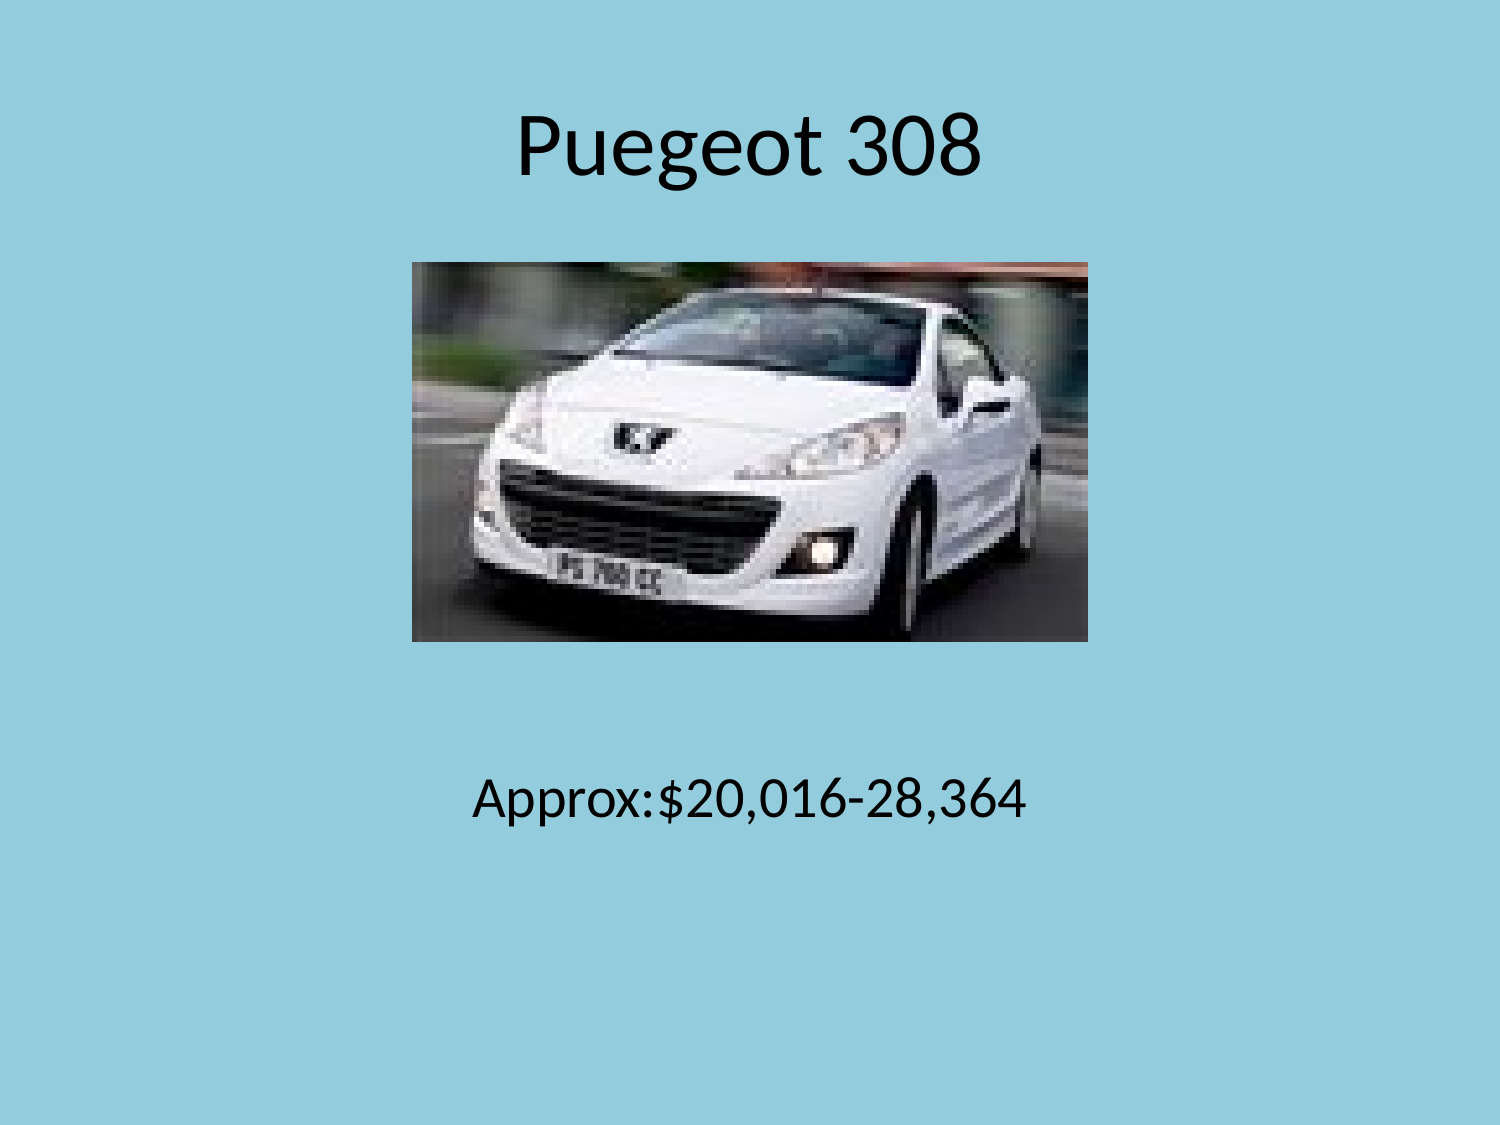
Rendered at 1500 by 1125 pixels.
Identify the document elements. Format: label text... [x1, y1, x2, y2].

picture [412, 262, 1088, 642]
title Puegeot 308 [75, 45, 1425, 233]
list Approx:$20,016-28,364 [75, 262, 1425, 1005]
